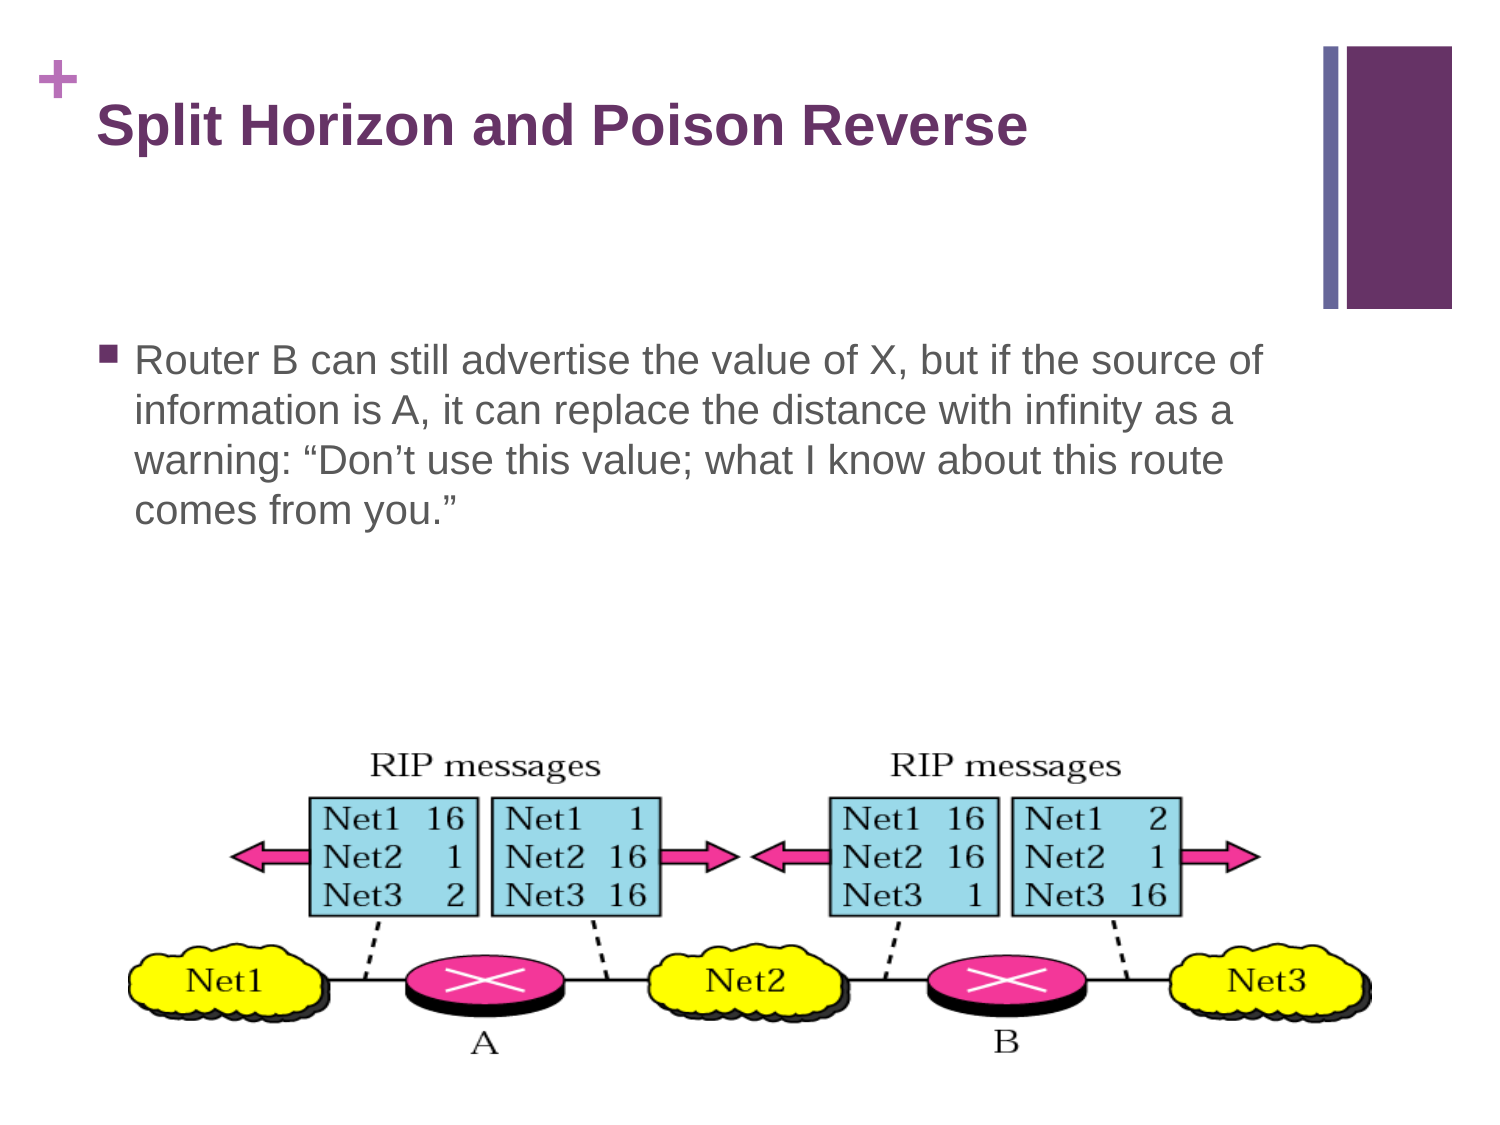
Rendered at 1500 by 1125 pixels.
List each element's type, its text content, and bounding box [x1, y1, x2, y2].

title Split Horizon and Poison Reverse [81, 79, 1322, 263]
picture [128, 746, 1372, 1063]
list Router B can still advertise the value of X, but if the source of information is A, it can replace the distance with infinity as a warning: “Don’t use this value; what I know about this route comes from you.” [81, 324, 1322, 1005]
